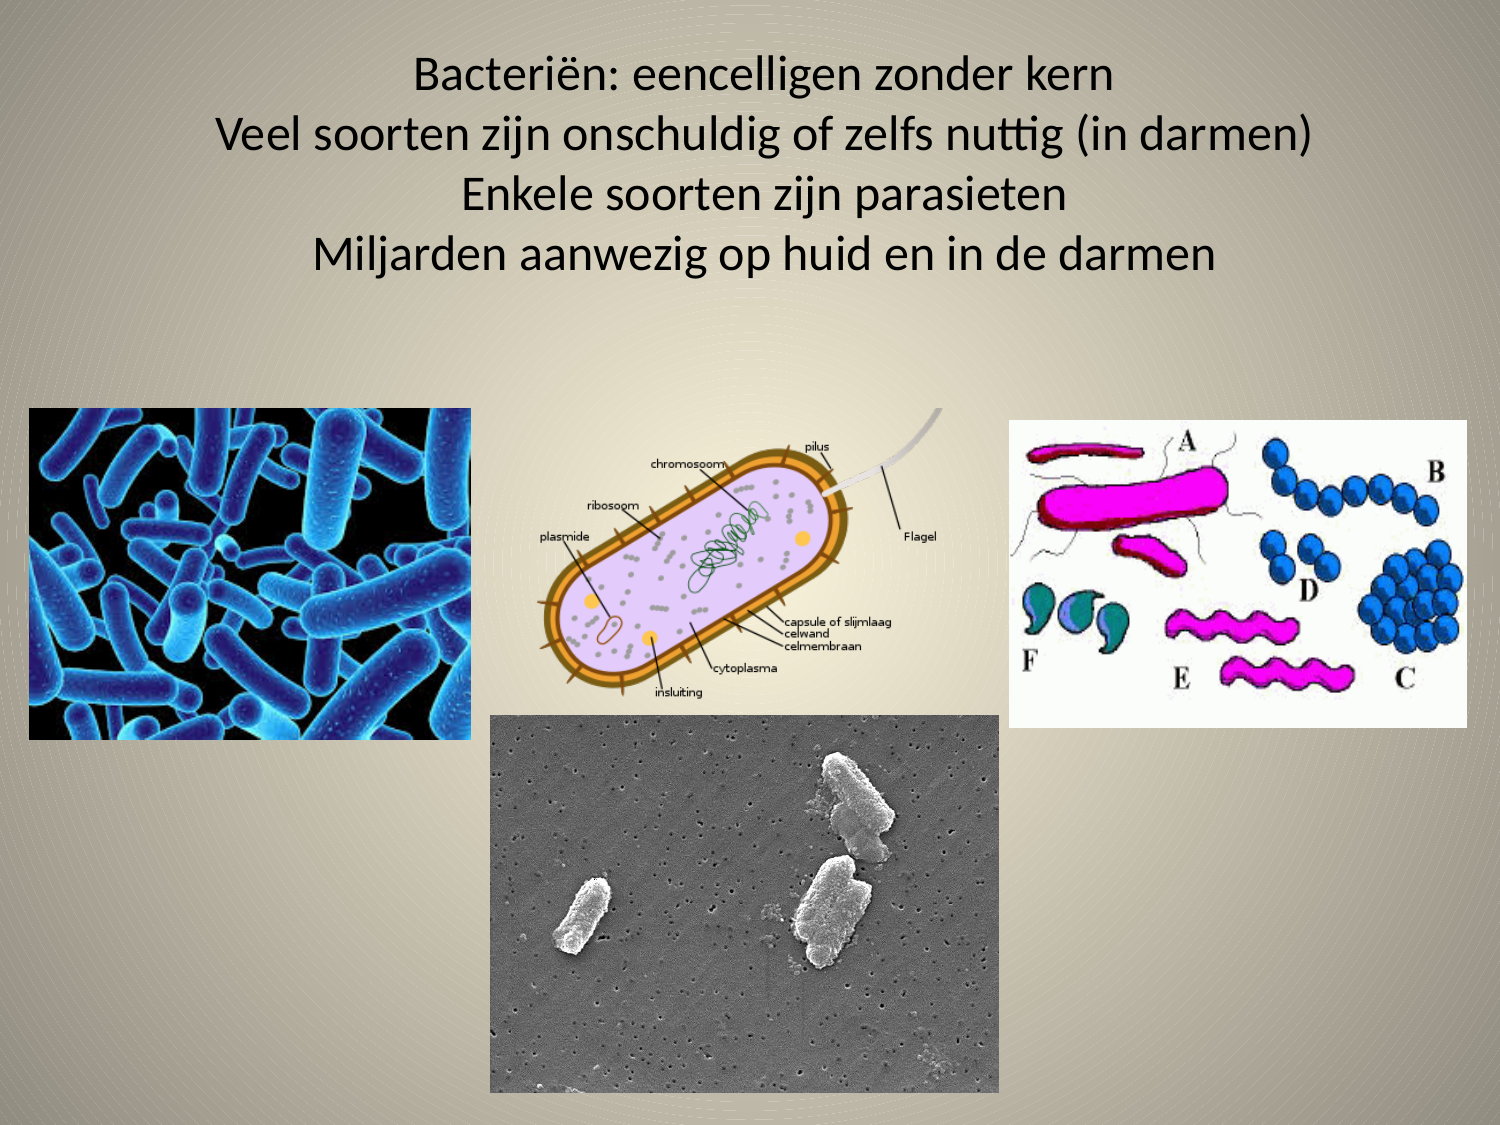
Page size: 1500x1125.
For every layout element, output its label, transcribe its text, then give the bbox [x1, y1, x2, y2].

title Bacteriën: eencelligen zonder kern Veel soorten zijn onschuldig of zelfs nuttig (in darmen) Enkele soorten zijn parasieten Miljarden aanwezig op huid en in de darmen [53, 30, 1477, 291]
picture [29, 408, 472, 740]
picture [1008, 420, 1467, 729]
picture [489, 408, 1000, 1093]
